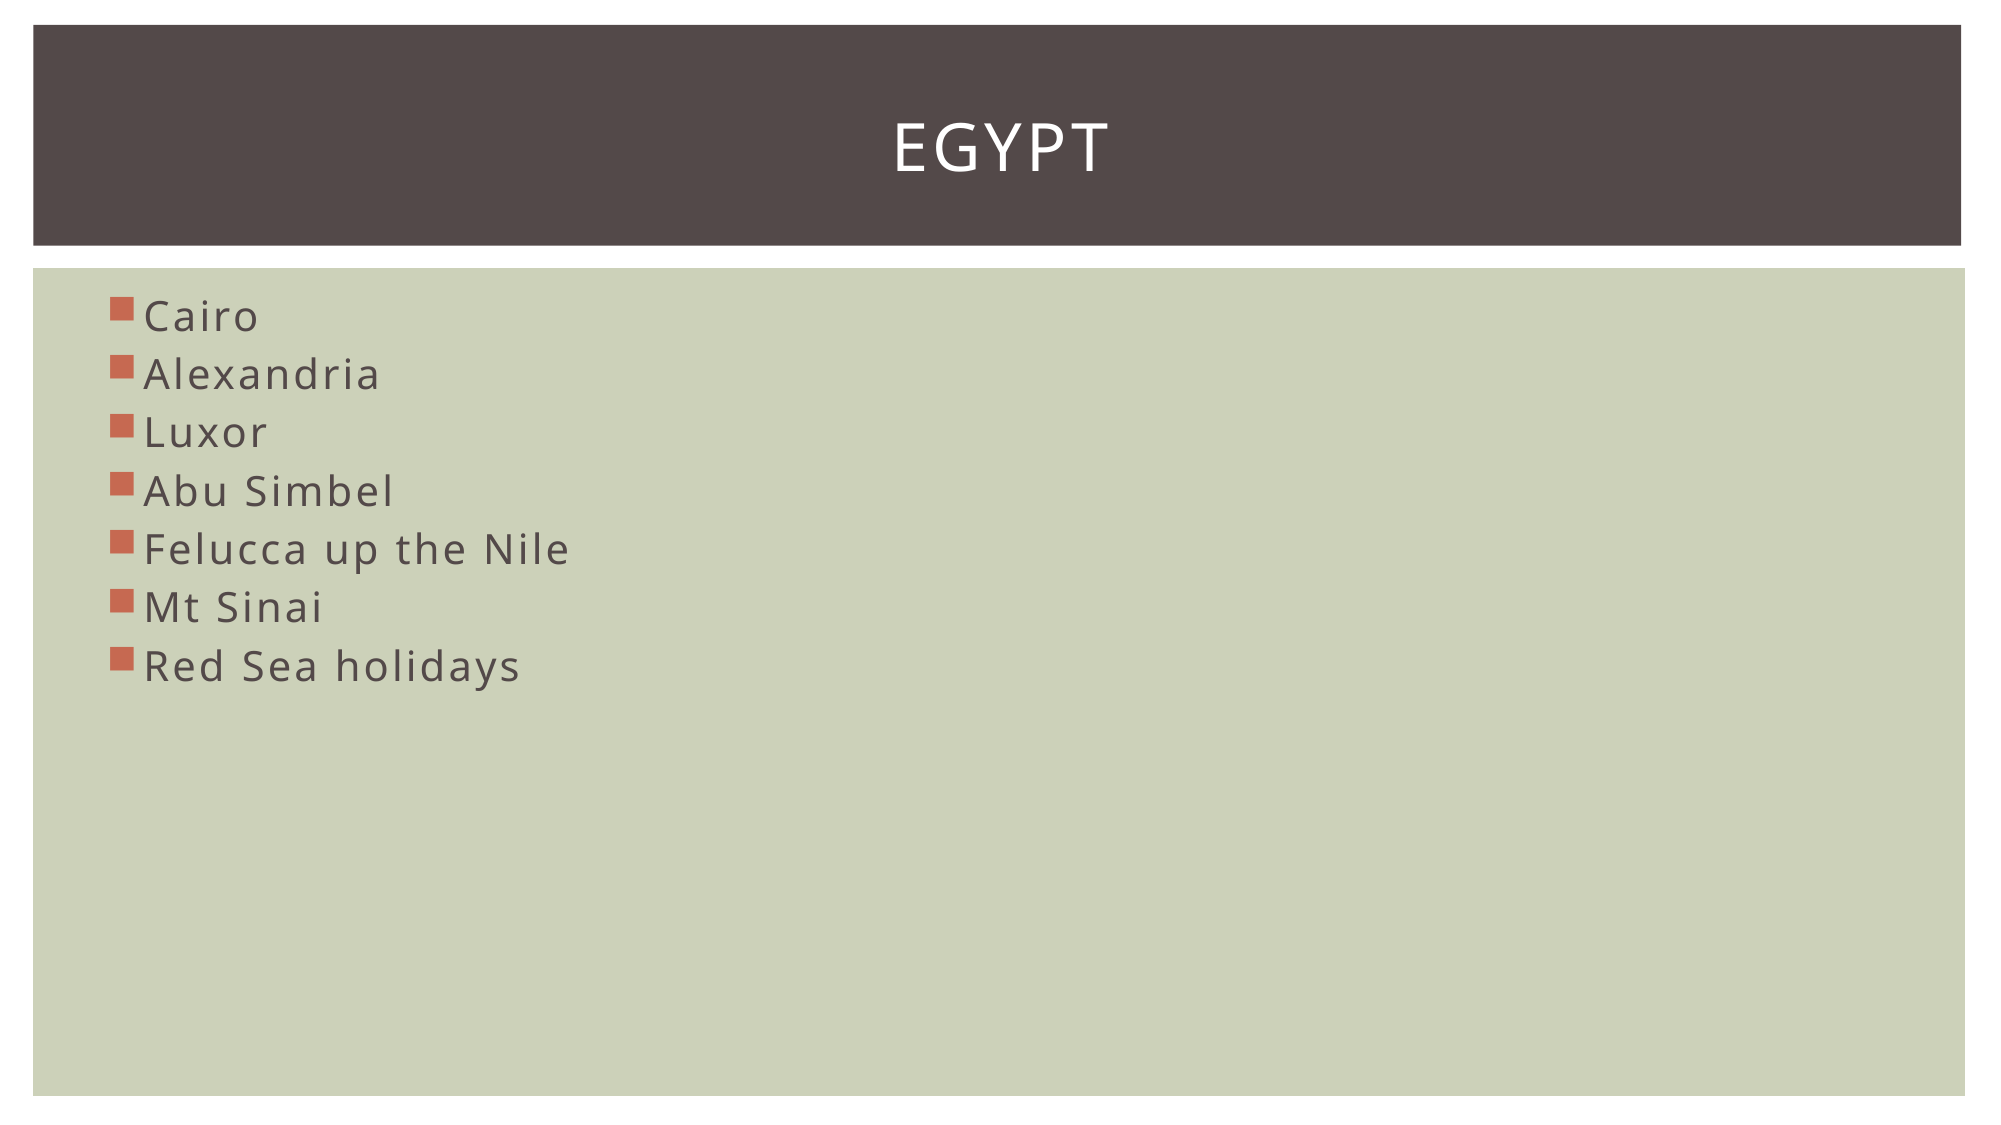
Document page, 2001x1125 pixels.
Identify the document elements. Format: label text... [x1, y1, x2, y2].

list Cairo Alexandria Luxor Abu Simbel Felucca up the Nile Mt Sinai Red Sea holidays [83, 281, 1923, 1005]
title egypt [83, 58, 1917, 232]
